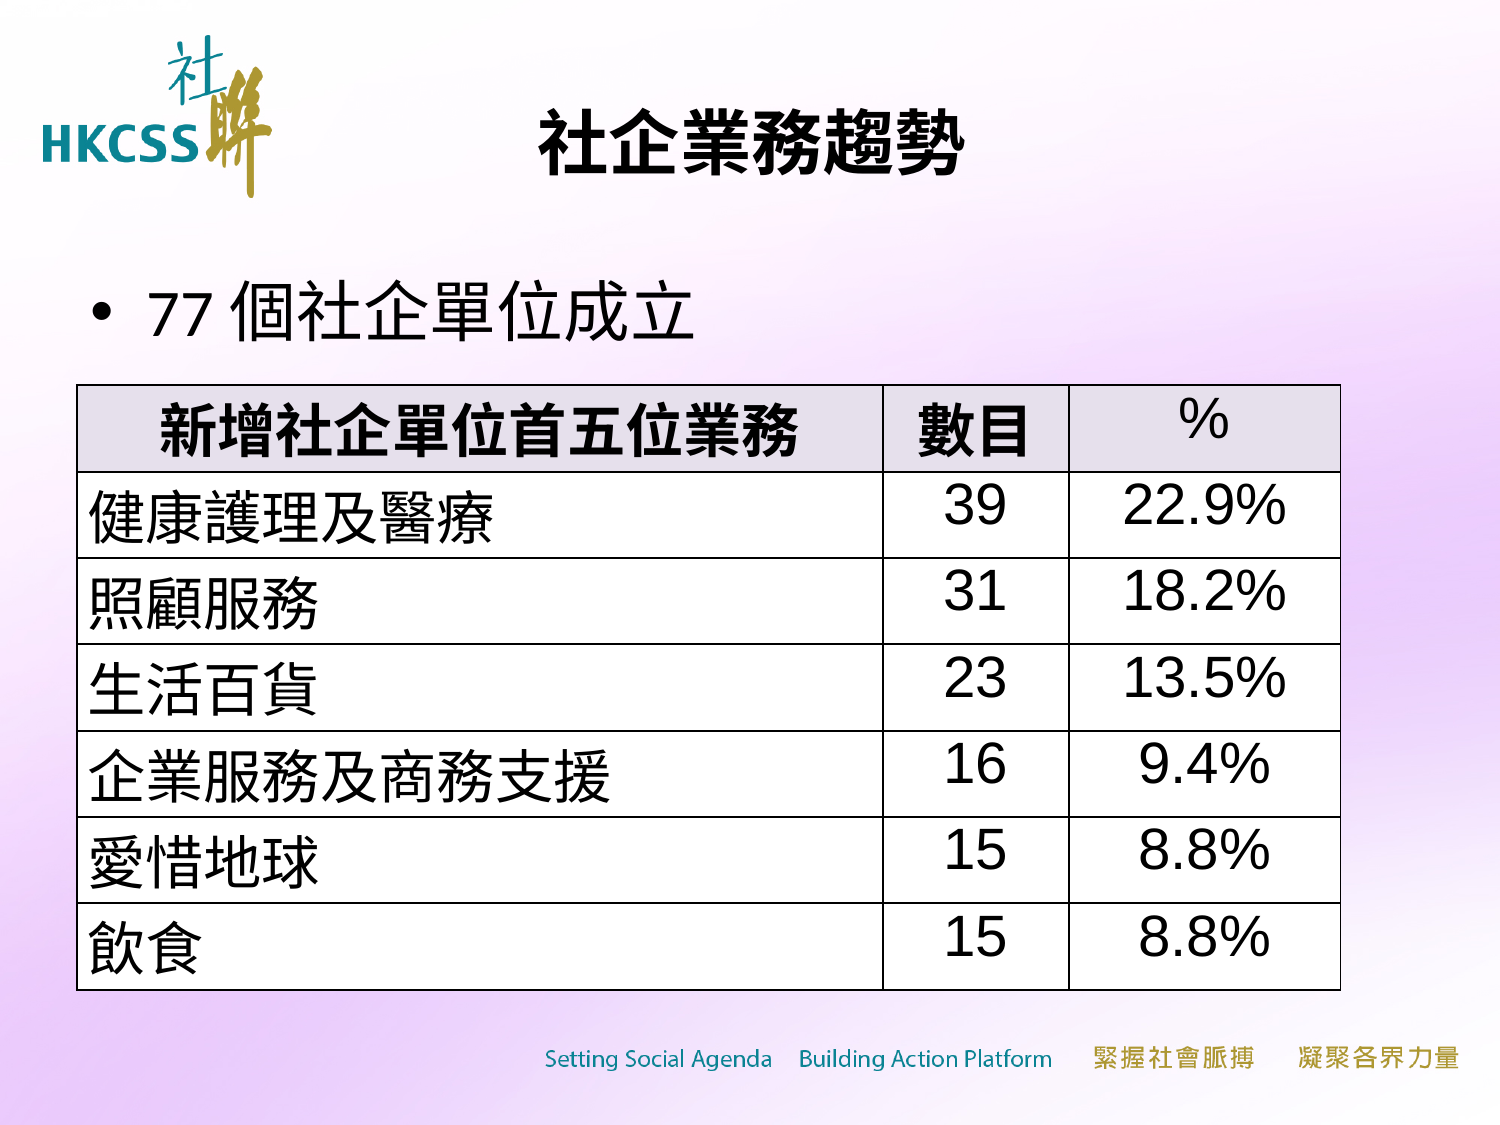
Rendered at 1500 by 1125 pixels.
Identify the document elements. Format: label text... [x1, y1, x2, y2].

table_cell 22.9% [1070, 473, 1340, 557]
table_cell 企業服務及商務支援 [78, 732, 882, 816]
table_cell 9.4% [1070, 732, 1340, 816]
table_cell 健康護理及醫療 [78, 473, 882, 557]
table_cell 照顧服務 [78, 559, 882, 643]
table_cell 16 [884, 732, 1068, 816]
list 77個社企單位成立 [75, 262, 1425, 1005]
table_cell 愛惜地球 [78, 818, 882, 902]
table_cell 8.8% [1070, 904, 1340, 989]
table_cell 15 [884, 818, 1068, 902]
table_cell 23 [884, 645, 1068, 730]
table_cell 飲食 [78, 904, 882, 989]
table_header 數目 [884, 386, 1068, 471]
table_header 新增社企單位首五位業務 [78, 386, 882, 471]
title 社企業務趨勢 [76, 90, 1427, 278]
table_header % [1070, 386, 1340, 471]
table_cell 31 [884, 559, 1068, 643]
table_cell 13.5% [1070, 645, 1340, 730]
table_cell 生活百貨 [78, 645, 882, 730]
table_cell 8.8% [1070, 818, 1340, 902]
table_cell 39 [884, 473, 1068, 557]
table_cell 18.2% [1070, 559, 1340, 643]
picture [0, 0, 1500, 1125]
table_cell 15 [884, 904, 1068, 989]
